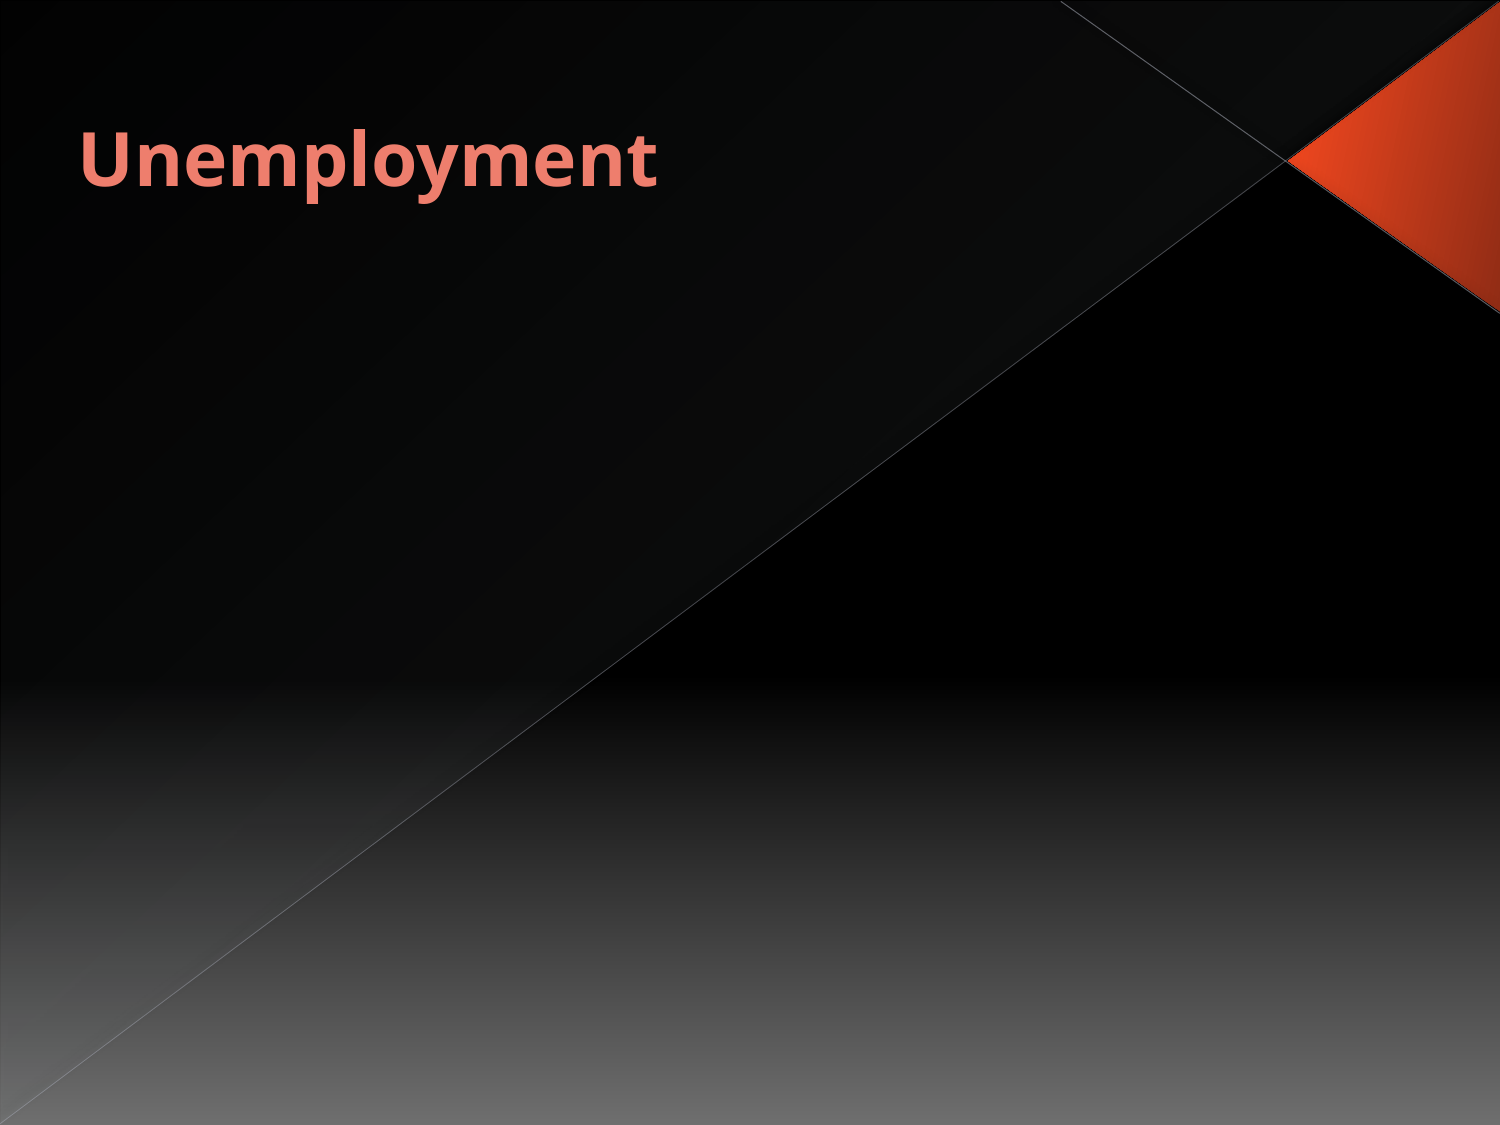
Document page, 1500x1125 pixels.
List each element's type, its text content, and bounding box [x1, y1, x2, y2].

title Unemployment [62, 44, 1250, 268]
